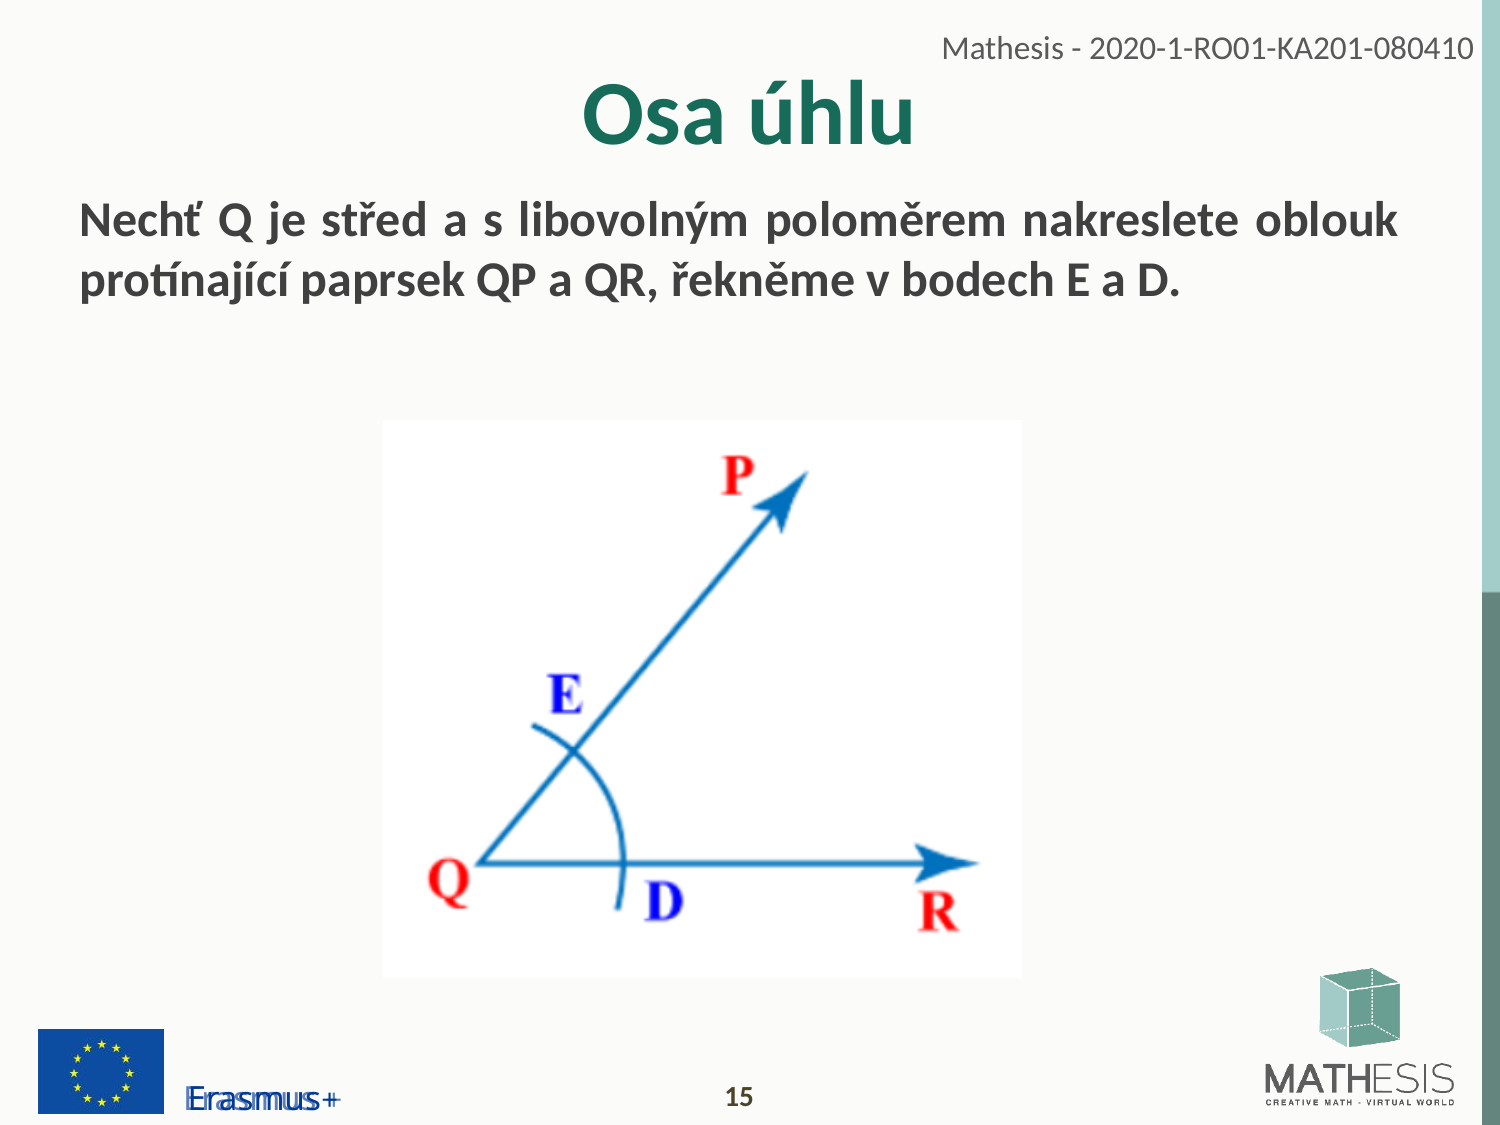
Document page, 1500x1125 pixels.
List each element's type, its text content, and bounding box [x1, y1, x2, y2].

title Osa úhlu [75, 45, 1425, 233]
list Nechť Q je střed a s libovolným poloměrem nakreslete oblouk protínající paprsek QP a QR, řekněme v bodech E a D. [64, 179, 1415, 922]
picture [38, 1029, 164, 1114]
picture [383, 420, 1022, 979]
